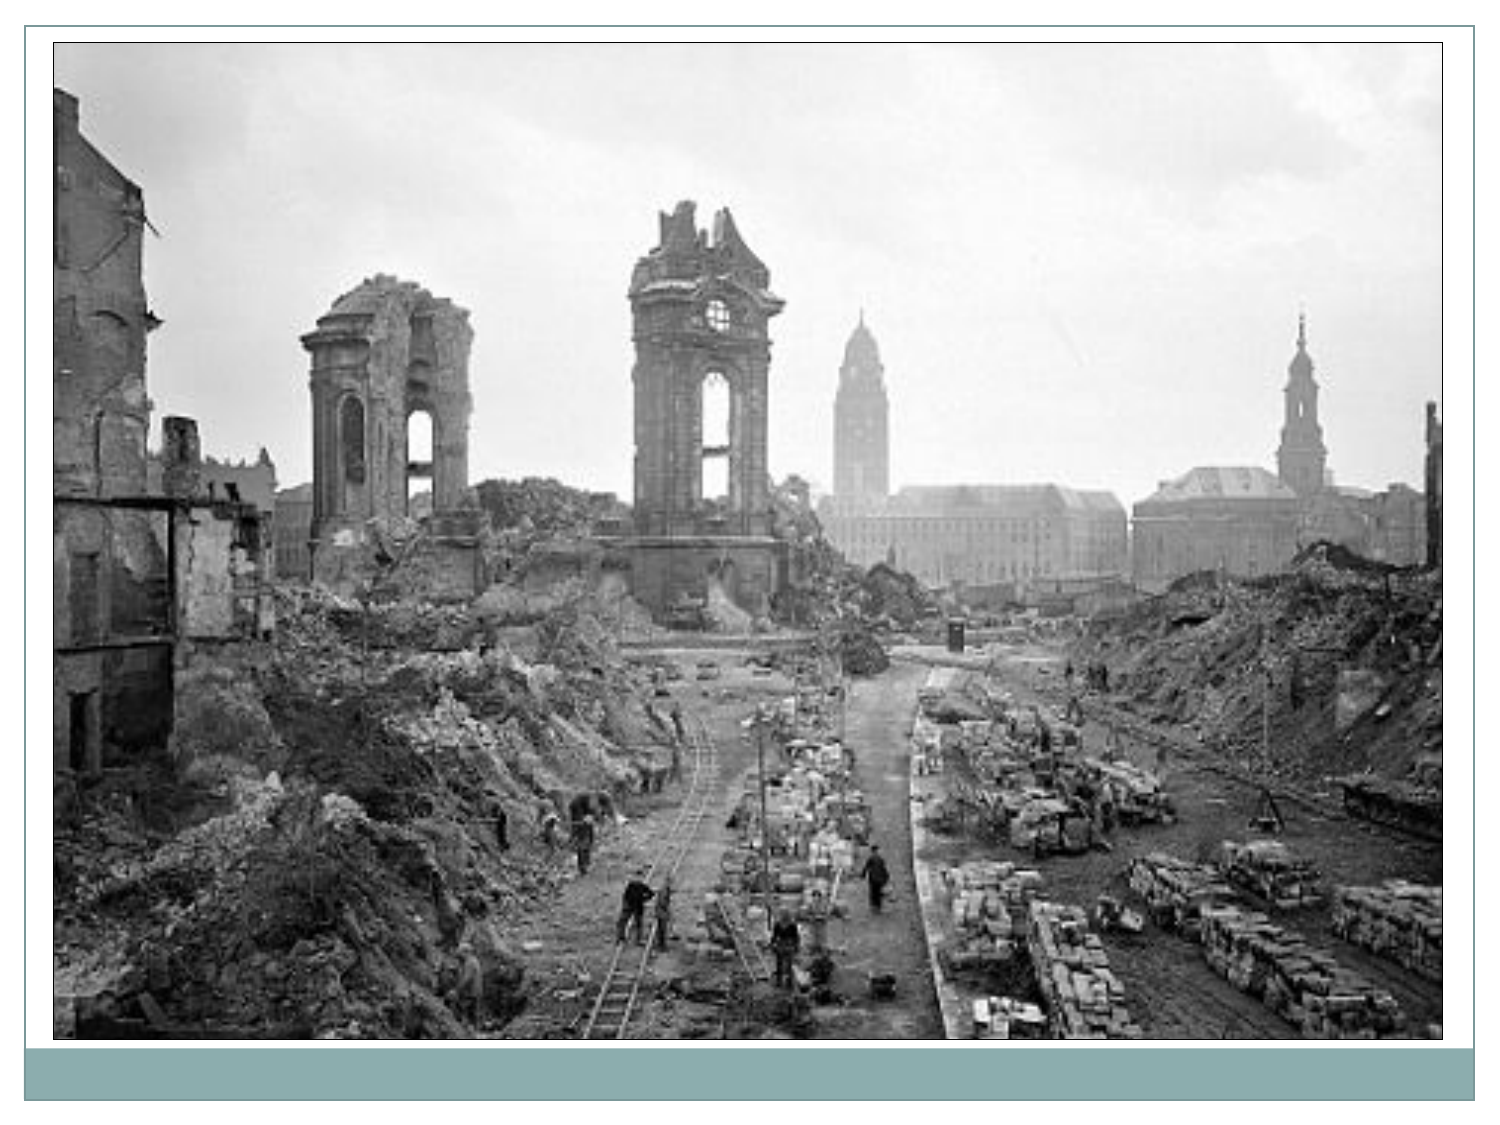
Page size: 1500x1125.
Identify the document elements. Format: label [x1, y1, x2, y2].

picture [52, 42, 1443, 1040]
